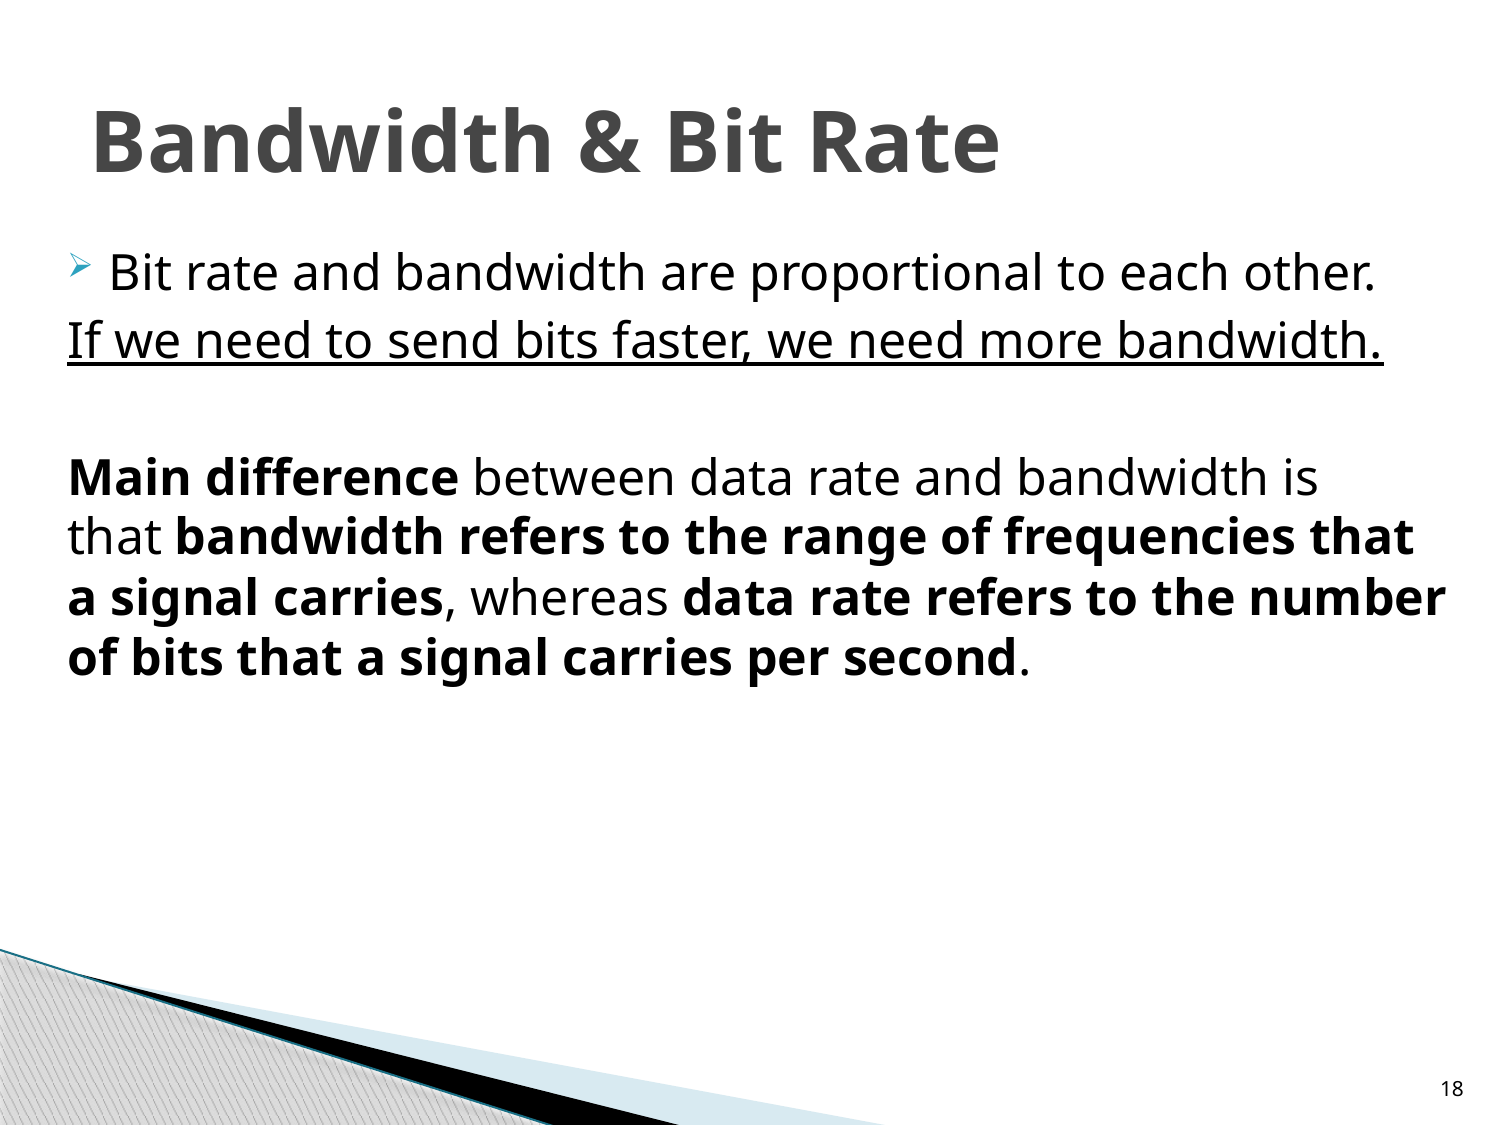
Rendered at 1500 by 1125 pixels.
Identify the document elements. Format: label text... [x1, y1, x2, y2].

list Bit rate and bandwidth are proportional to each other. If we need to send bits faster, we need more bandwidth. Main difference between data rate and bandwidth is that bandwidth refers to the range of frequencies that a signal carries, whereas data rate refers to the number of bits that a signal carries per second. [34, 232, 1466, 975]
slide_number 18 [1418, 1051, 1479, 1112]
title Bandwidth & Bit Rate [75, 45, 1425, 233]
